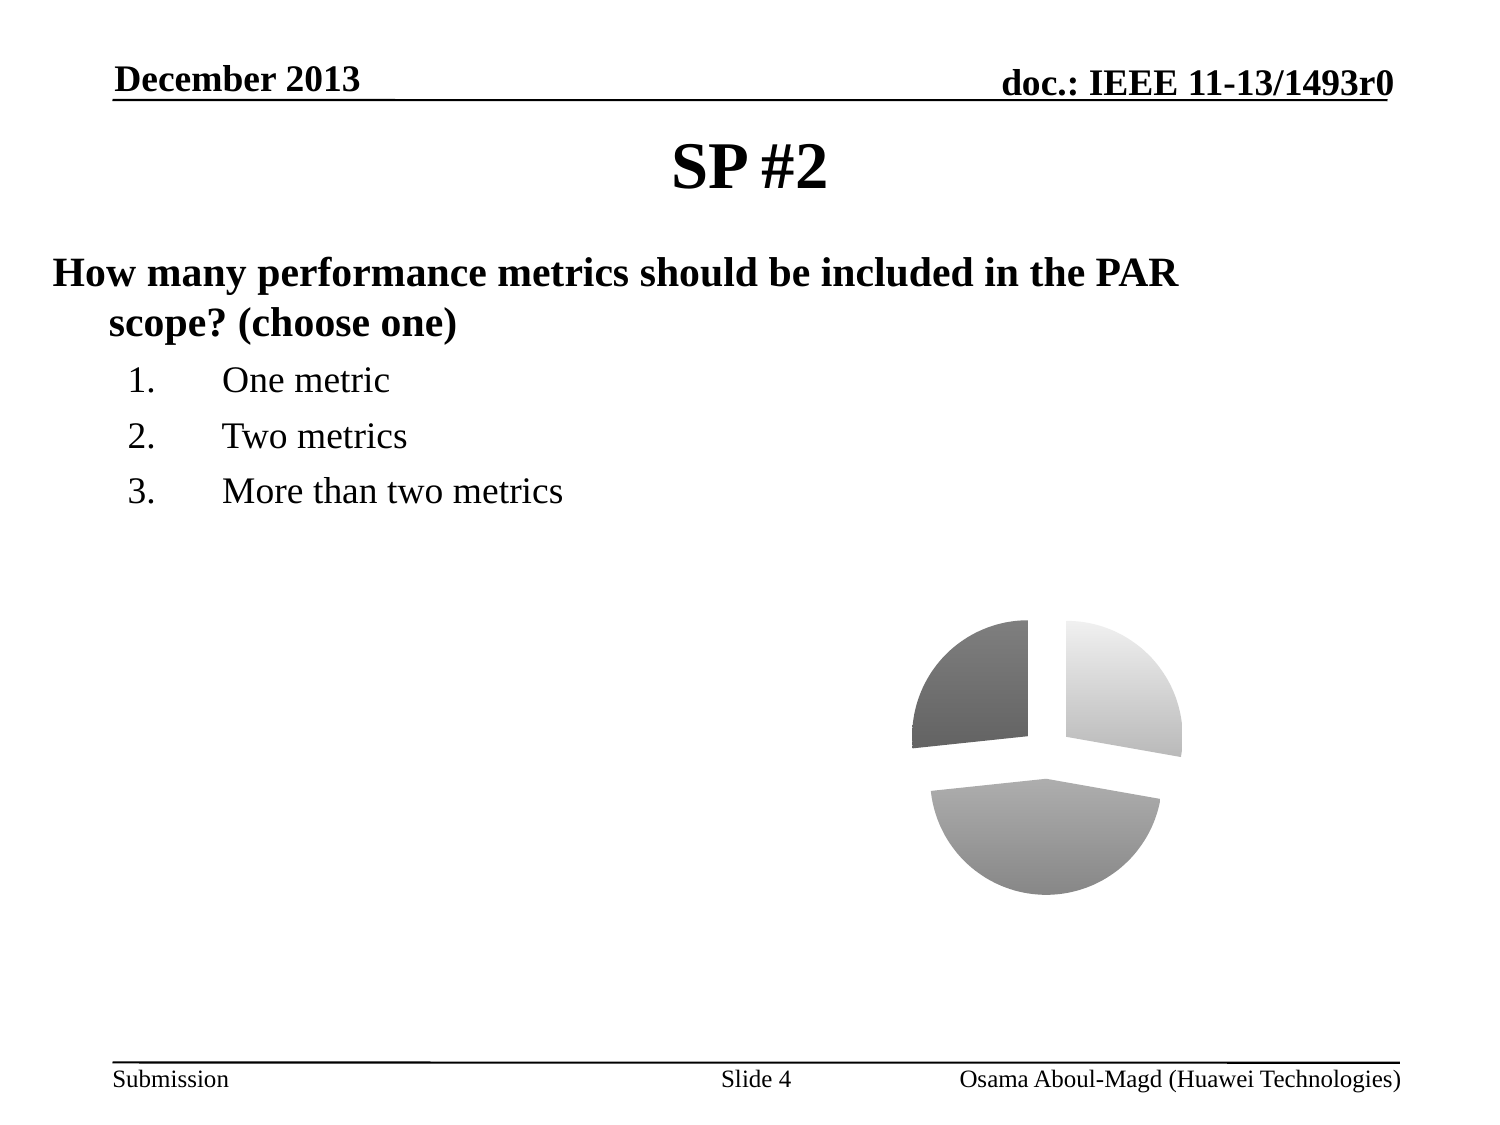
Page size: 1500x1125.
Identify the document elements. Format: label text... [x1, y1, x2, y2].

chart [637, 449, 1413, 997]
slide_number Slide 4 [712, 1061, 800, 1123]
list How many performance metrics should be included in the PAR scope? (choose one) 1. One metric 2. Two metrics 3. More than two metrics [37, 237, 1313, 588]
footer Osama Aboul-Magd (Huawei Technologies) [878, 1061, 1402, 1093]
title SP #2 [112, 74, 1388, 250]
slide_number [114, 54, 423, 100]
